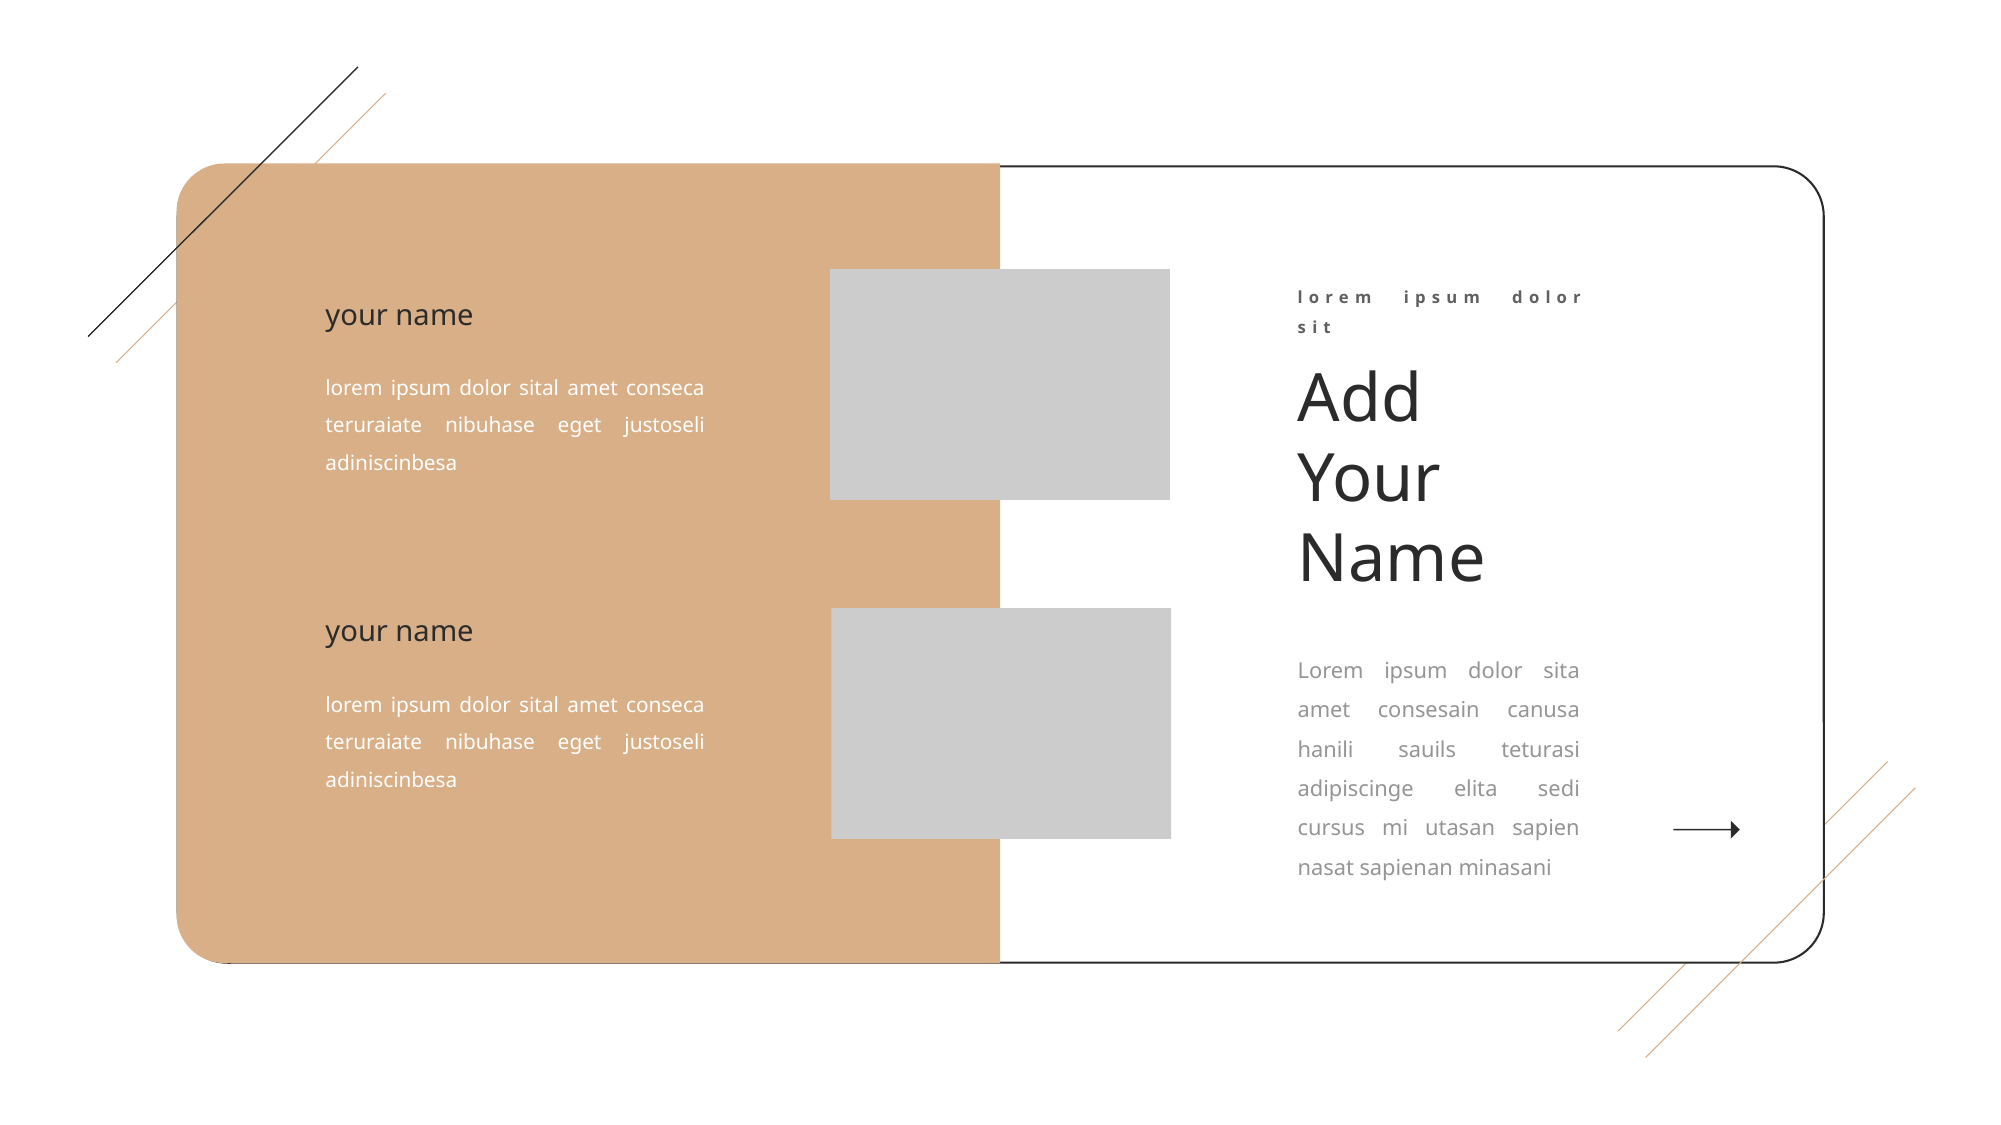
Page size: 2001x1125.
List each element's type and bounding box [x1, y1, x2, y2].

picture [830, 269, 1170, 500]
text_box [88, 66, 358, 337]
text_box [310, 605, 720, 801]
text_box [1645, 787, 1916, 1058]
text_box [310, 288, 720, 484]
text_box [1282, 269, 1603, 845]
picture [831, 608, 1172, 839]
